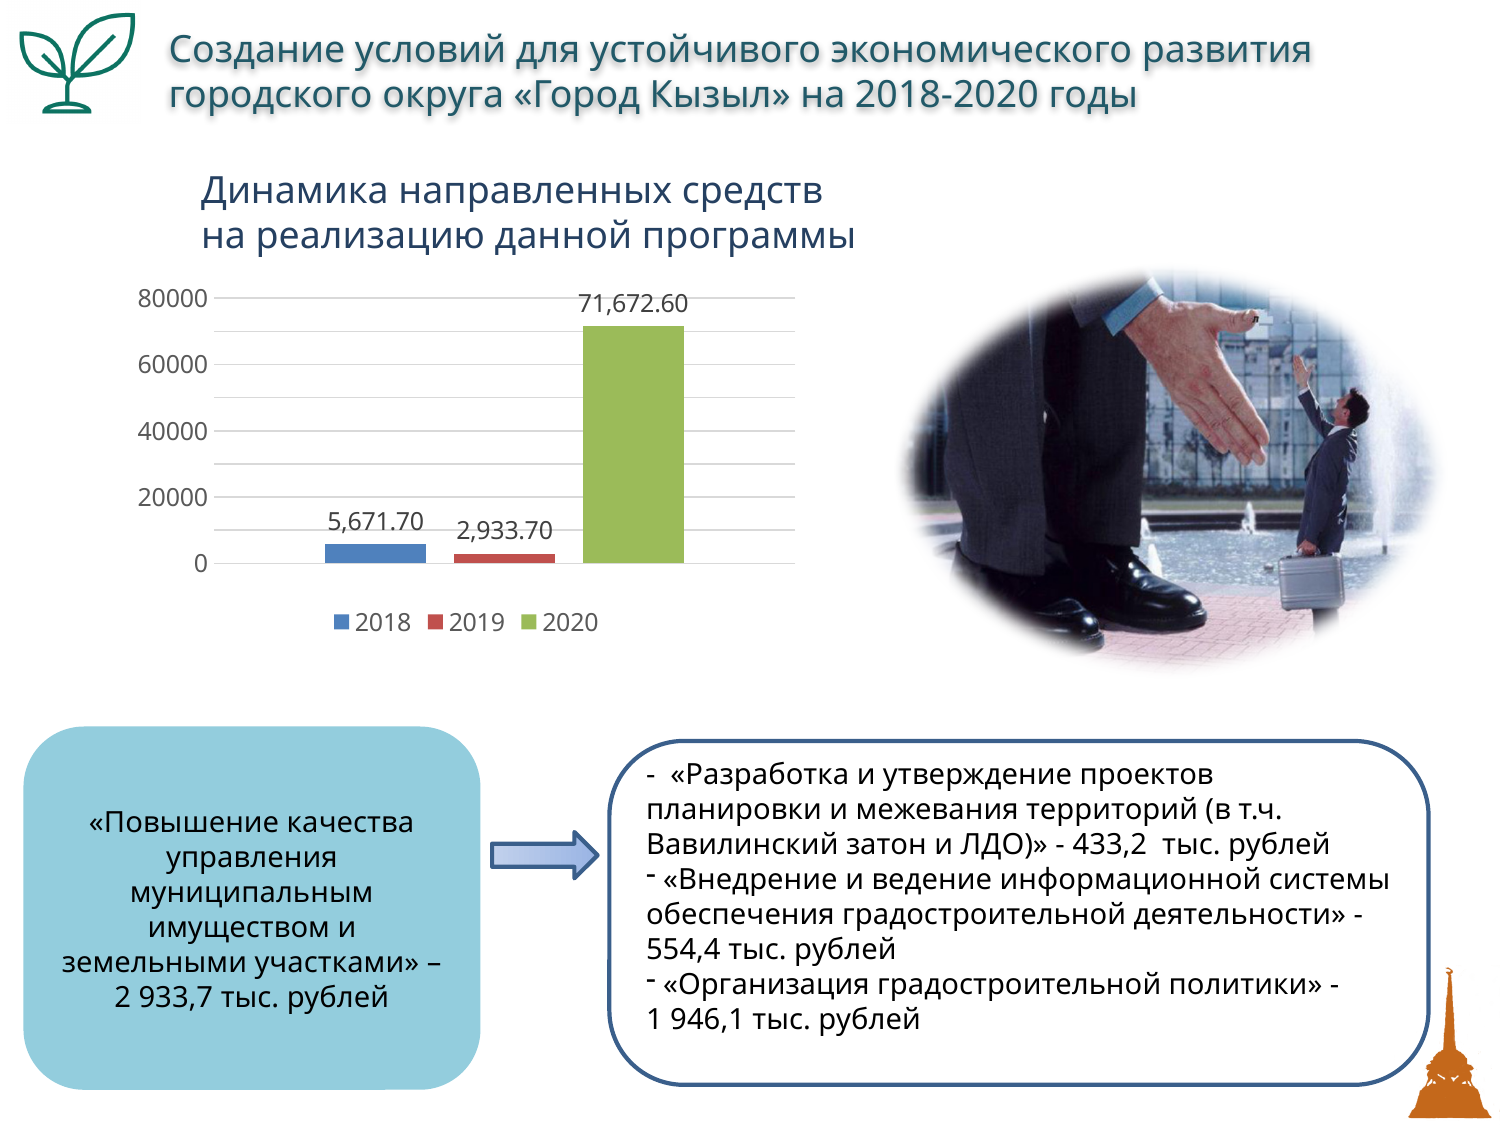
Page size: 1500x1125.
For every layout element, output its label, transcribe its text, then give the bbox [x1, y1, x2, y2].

title Создание условий для устойчивого экономического развития городского округа «Город Кызыл» на 2018-2020 годы [153, 11, 1429, 129]
picture [6, 0, 141, 124]
text_box [490, 830, 600, 881]
chart [123, 273, 810, 646]
picture [1394, 965, 1500, 1125]
text_box - «Разработка и утверждение проектов планировки и межевания территорий (в т.ч. Вавилинский затон и ЛДО)» - 433,2 тыс. рублей «Внедрение и ведение информационной системы обеспечения градостроительной деятельности» - 554,4 тыс. рублей «Организация градостроительной политики» - 1 946,1 тыс. рублей [607, 738, 1431, 1087]
picture [891, 261, 1450, 680]
text_box Динамика направленных средств на реализацию данной программы [186, 158, 872, 264]
text_box «Повышение качества управления муниципальным имуществом и земельными участками» – 2 933,7 тыс. рублей [21, 724, 483, 1092]
